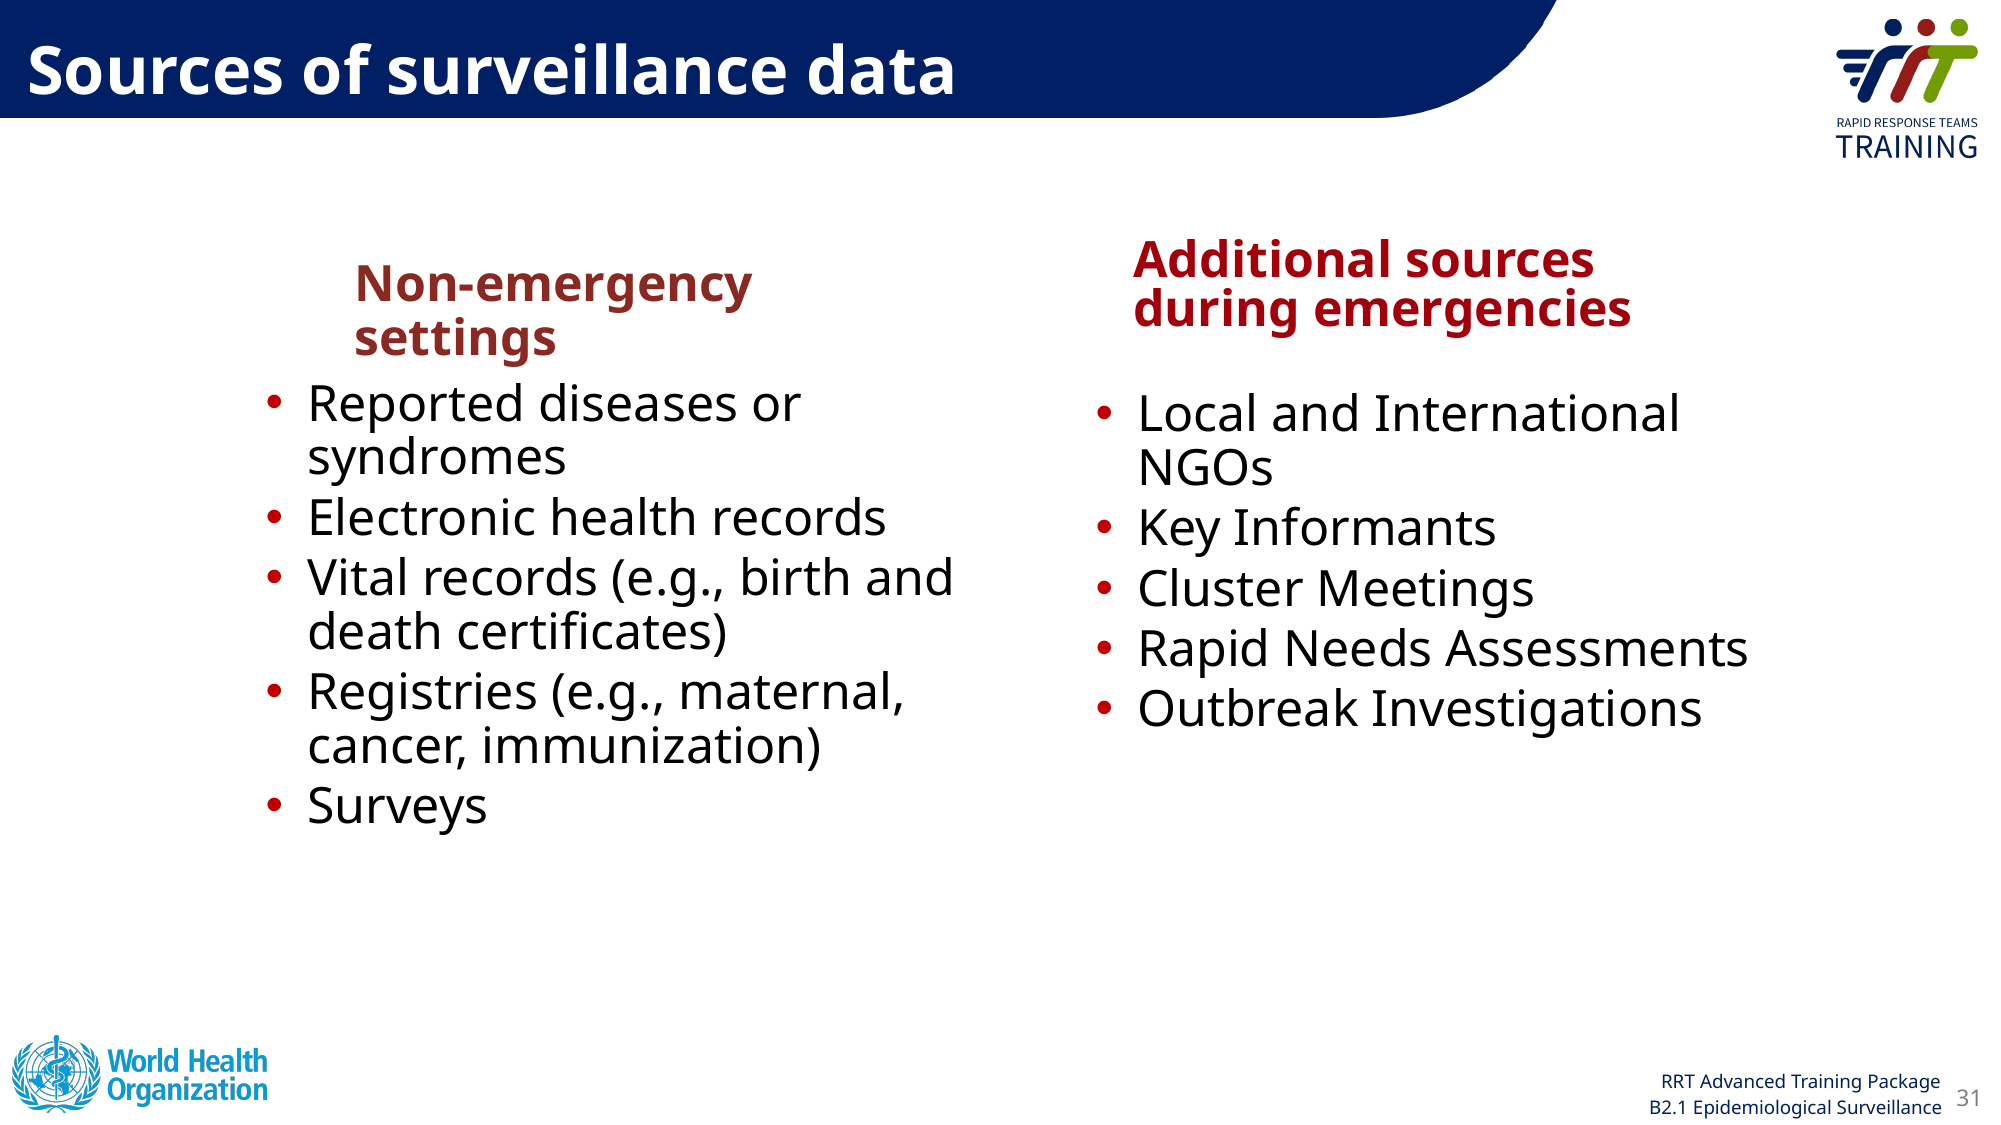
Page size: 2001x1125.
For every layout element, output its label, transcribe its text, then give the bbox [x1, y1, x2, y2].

text_box Reported diseases or syndromes Electronic health records Vital records (e.g., birth and death certificates) Registries (e.g., maternal, cancer, immunization) Surveys [258, 370, 1001, 875]
picture [1835, 19, 1978, 167]
picture [58, 1050, 64, 1058]
text_box Local and International NGOs Key Informants Cluster Meetings Rapid Needs Assessments Outbreak Investigations [1088, 381, 1799, 886]
picture [12, 1083, 48, 1113]
text_box Additional sources during emergencies [1125, 231, 1774, 366]
title Sources of surveillance data [19, 19, 1022, 127]
list Non-emergency settings [346, 250, 960, 370]
picture [0, 0, 1578, 118]
picture [12, 1035, 267, 1113]
